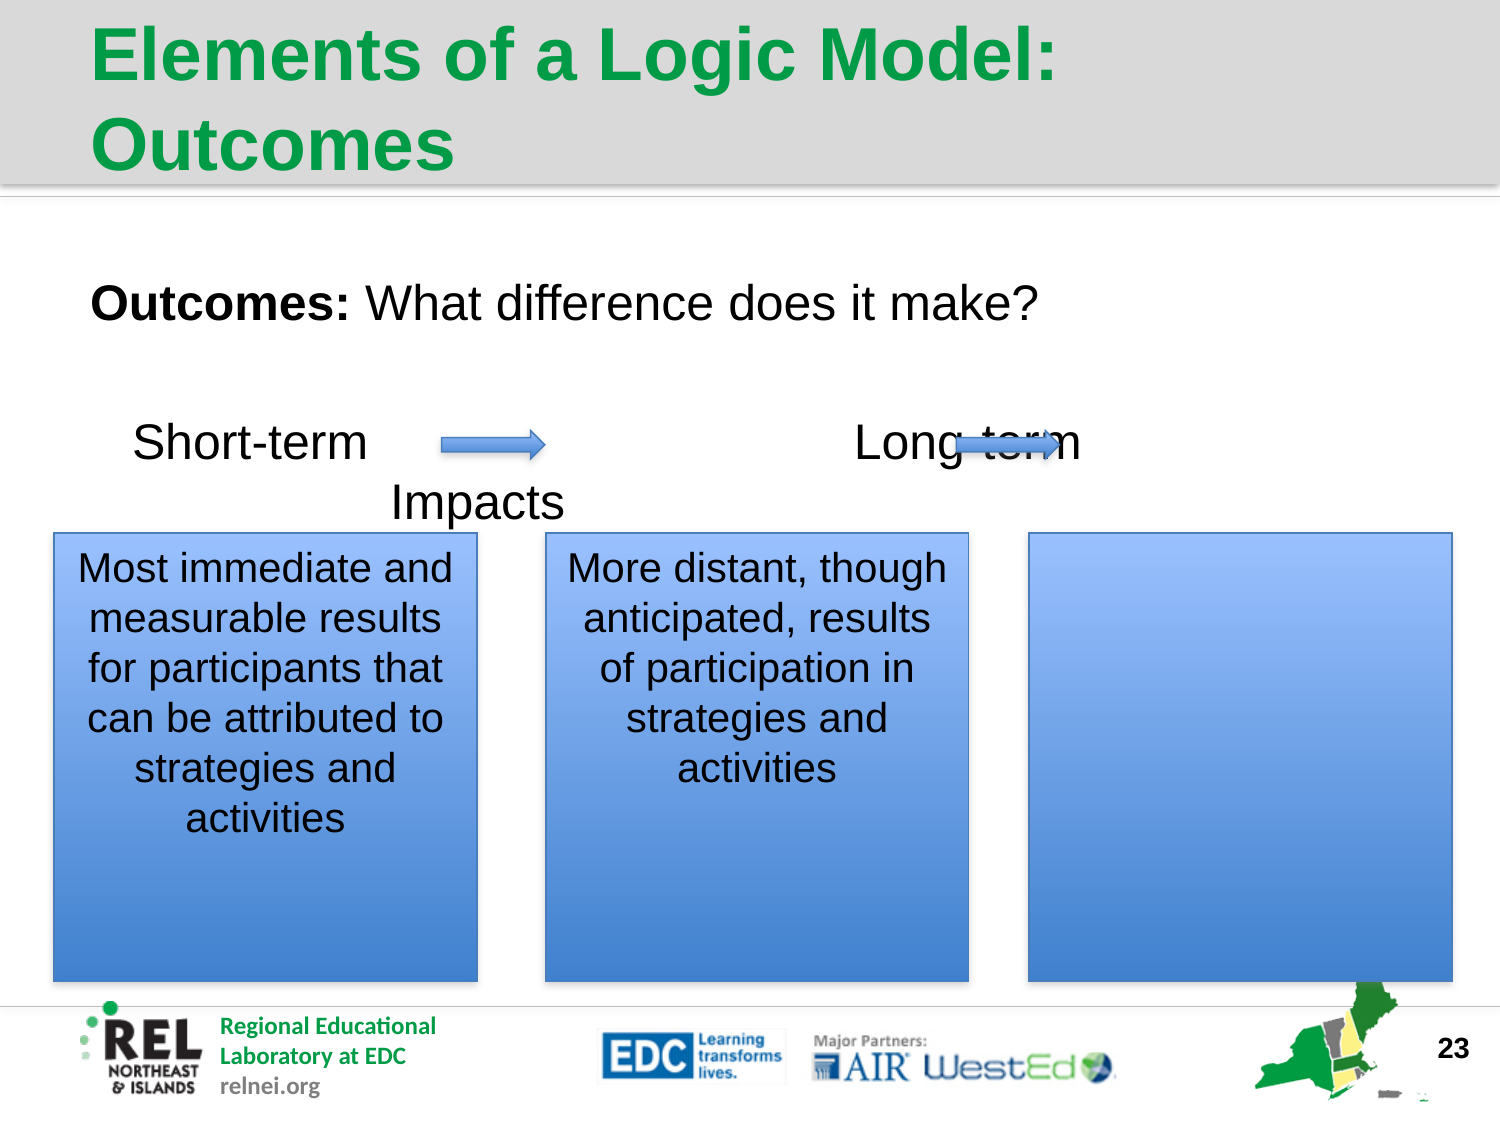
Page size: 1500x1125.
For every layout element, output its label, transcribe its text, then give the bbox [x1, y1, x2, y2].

text_box More distant, though anticipated, results of participation in strategies and activities [545, 533, 969, 982]
text_box [1029, 533, 1452, 982]
text_box [956, 430, 1060, 459]
list Outcomes: What difference does it make? Short-term Long-term Impacts [75, 262, 1425, 982]
slide_number 23 [1393, 1016, 1485, 1077]
title Elements of a Logic Model: Outcomes [75, 25, 1425, 165]
picture [594, 1028, 1138, 1091]
text_box Most immediate and measurable results for participants that can be attributed to strategies and activities [54, 533, 477, 982]
picture [80, 1001, 227, 1108]
text_box [441, 430, 545, 459]
picture [1245, 984, 1442, 1103]
